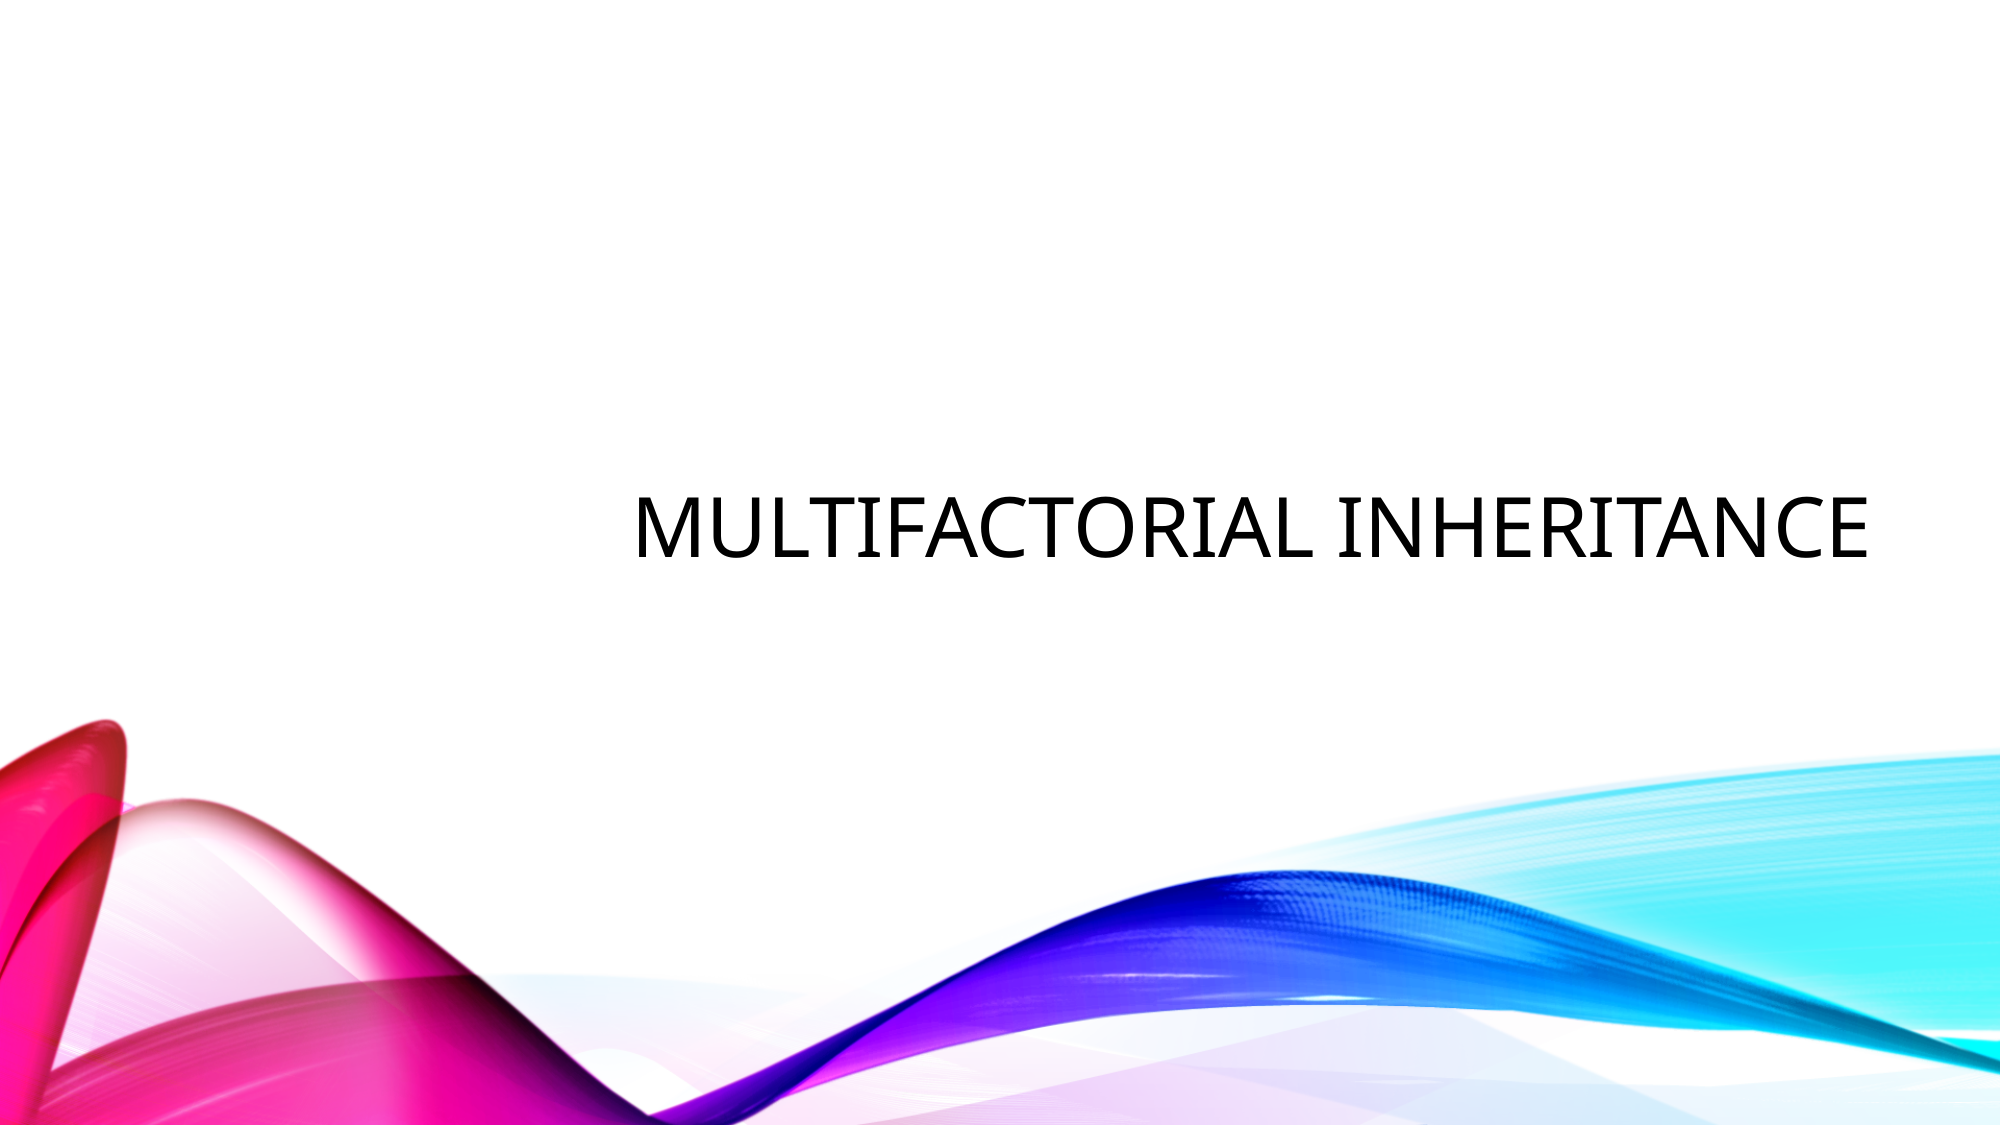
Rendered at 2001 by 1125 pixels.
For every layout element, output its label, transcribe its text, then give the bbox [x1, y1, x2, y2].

picture [0, 717, 2000, 1125]
picture [1795, 1003, 1806, 1008]
title Multifactorial inheritance [112, 123, 1888, 584]
